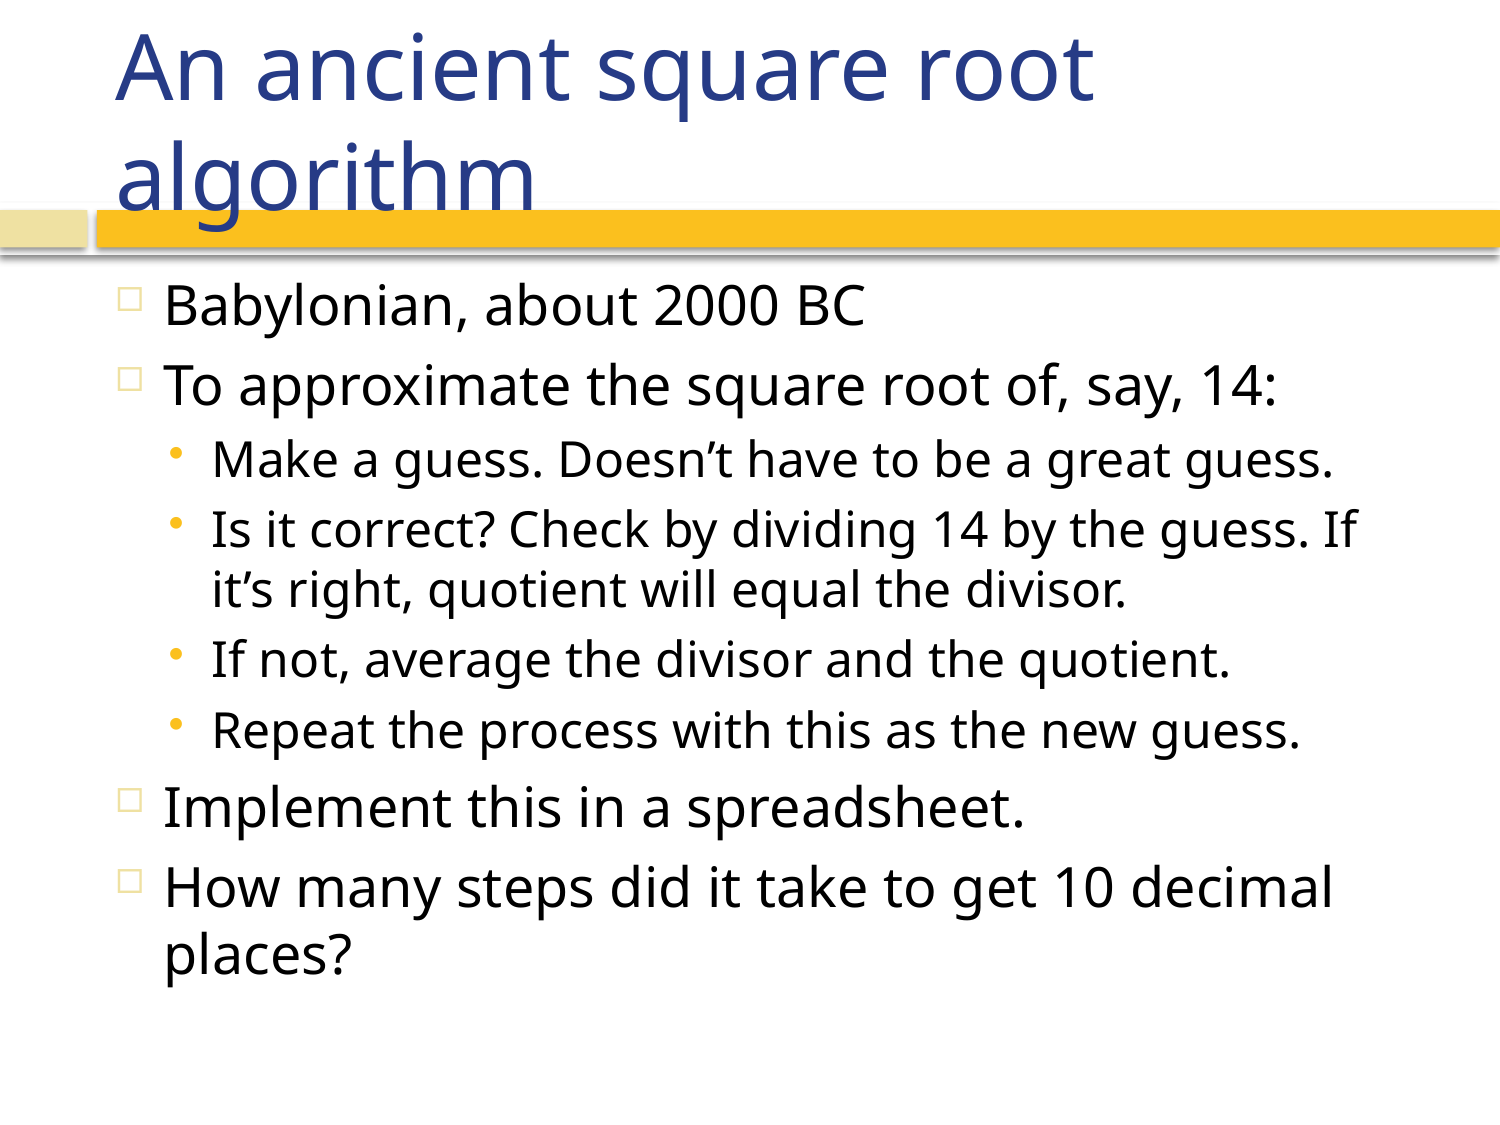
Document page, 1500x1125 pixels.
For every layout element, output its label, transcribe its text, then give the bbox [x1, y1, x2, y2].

title An ancient square root algorithm [100, 37, 1438, 200]
list Babylonian, about 2000 BC To approximate the square root of, say, 14: Make a guess. Doesn’t have to be a great guess. Is it correct? Check by dividing 14 by the guess. If it’s right, quotient will equal the divisor. If not, average the divisor and the quotient. Repeat the process with this as the new guess. Implement this in a spreadsheet. How many steps did it take to get 10 decimal places? [100, 262, 1438, 1000]
